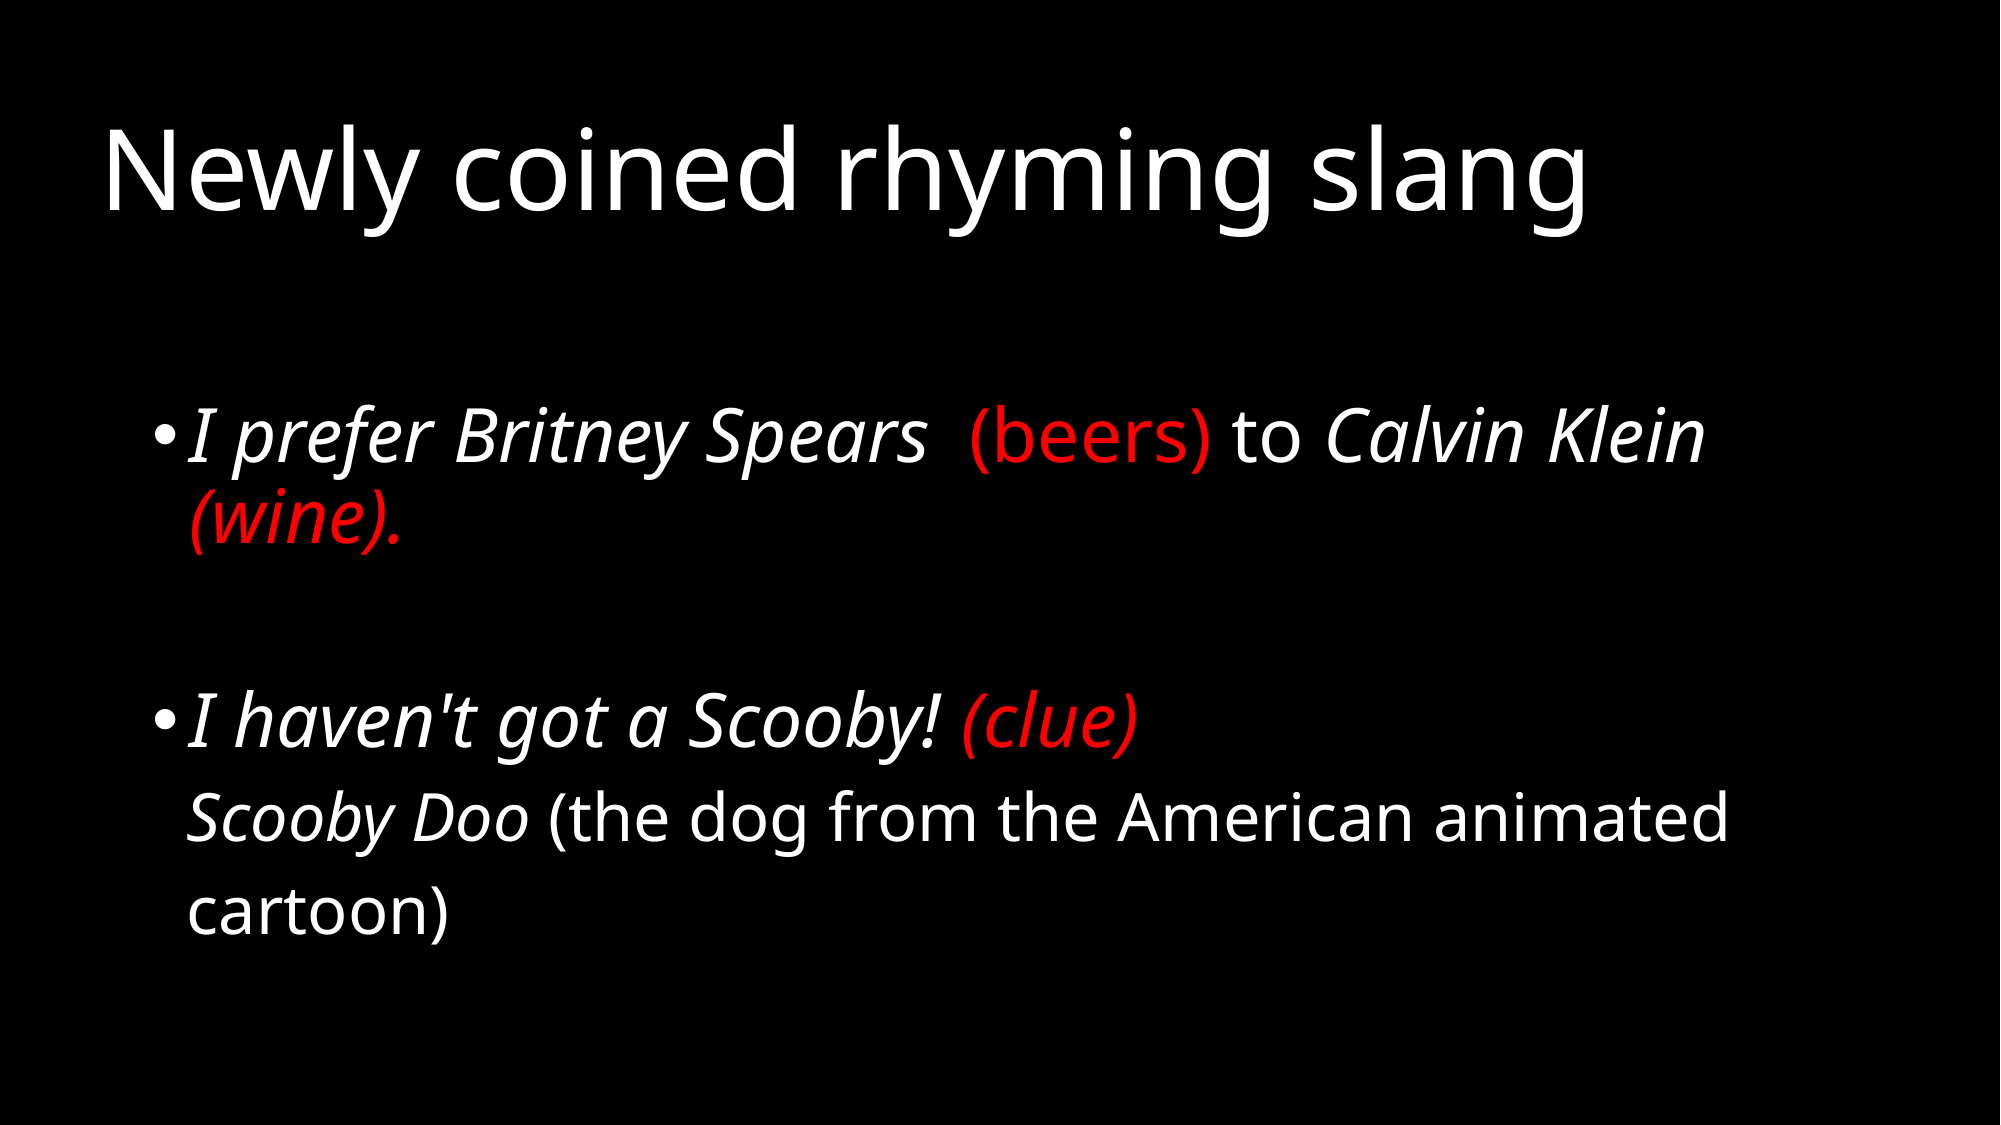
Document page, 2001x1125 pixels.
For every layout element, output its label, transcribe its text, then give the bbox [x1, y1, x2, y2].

list I prefer Britney Spears (beers) to Calvin Klein (wine). I haven't got a Scooby! (clue) Scooby Doo (the dog from the American animated cartoon) [137, 299, 1863, 1014]
title Newly coined rhyming slang [84, 47, 1916, 300]
